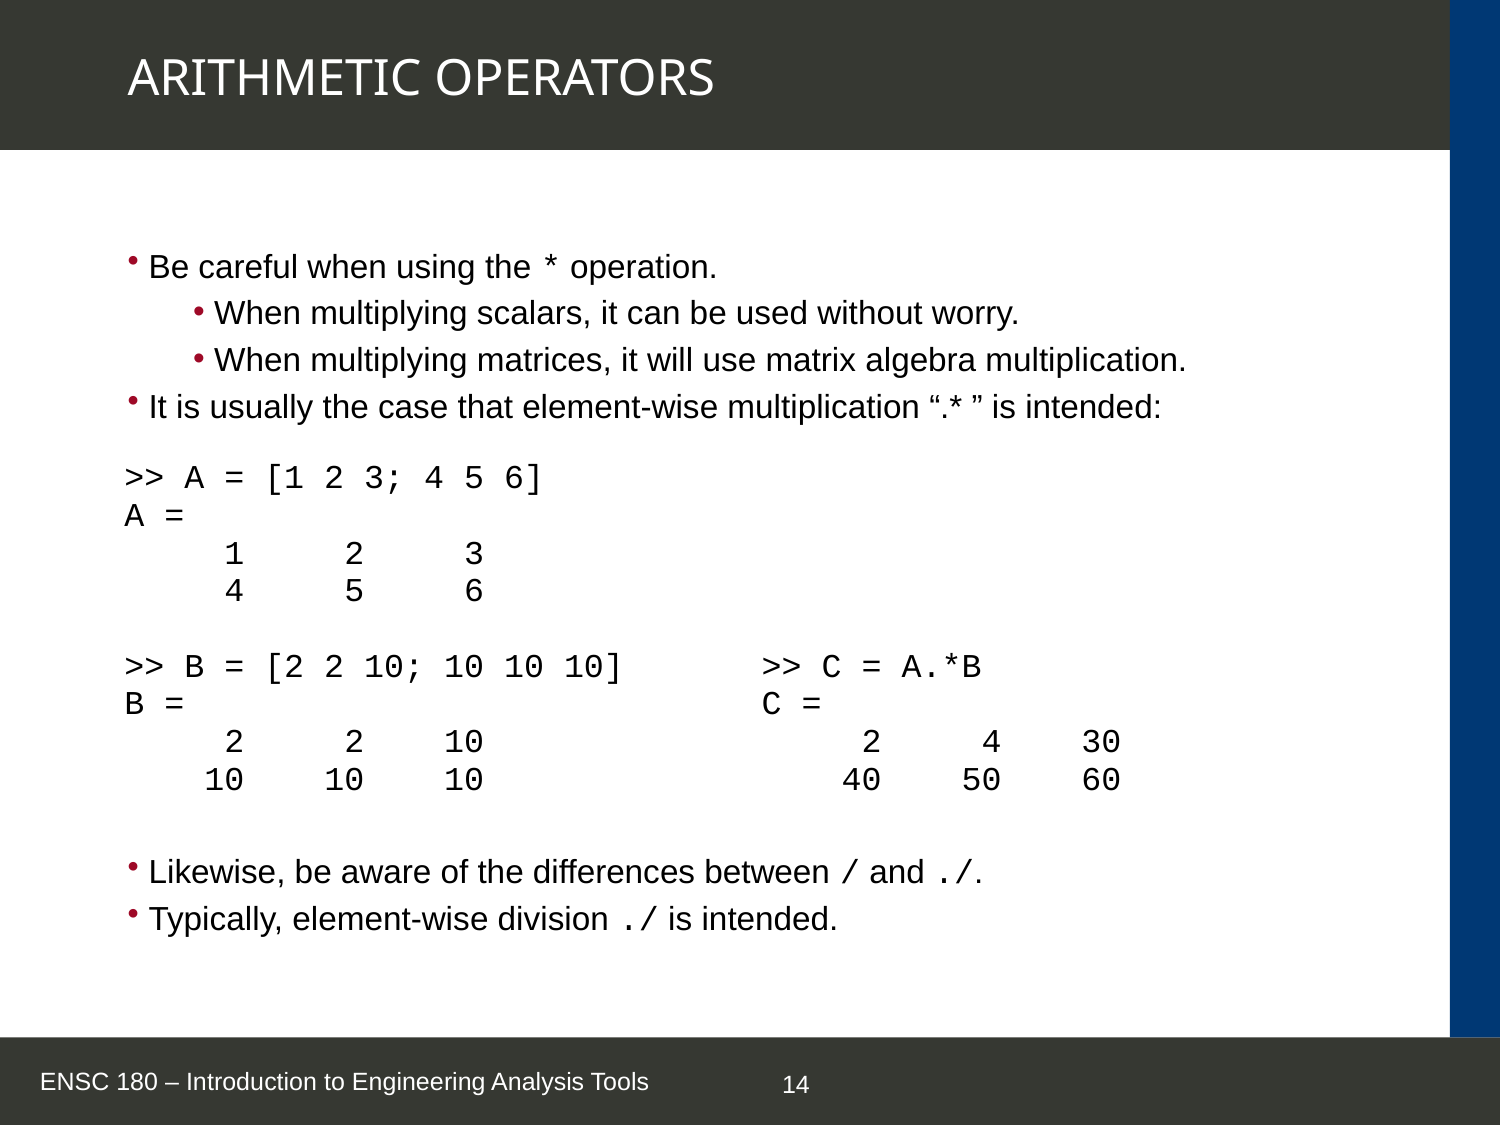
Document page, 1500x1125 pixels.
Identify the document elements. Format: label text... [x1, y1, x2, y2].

title ARITHMETIC OPERATORS [112, 37, 1450, 138]
footer ENSC 180 – Introduction to Engineering Analysis Tools [24, 1057, 740, 1113]
list Be careful when using the * operation. When multiplying scalars, it can be used without worry. When multiplying matrices, it will use matrix algebra multiplication. It is usually the case that element-wise multiplication “.* ” is intended: Likewise, be aware of the differences between / and ./. Typically, element-wise division ./ is intended. [112, 237, 1388, 1029]
table_header >> A = [1 2 3; 4 5 6] A = 1 2 3 4 5 6 >> B = [2 2 10; 10 10 10] B = 2 2 10 10 10 10 [109, 453, 747, 868]
table_header >> C = A.*B C = 2 4 30 40 50 60 [747, 453, 1384, 868]
